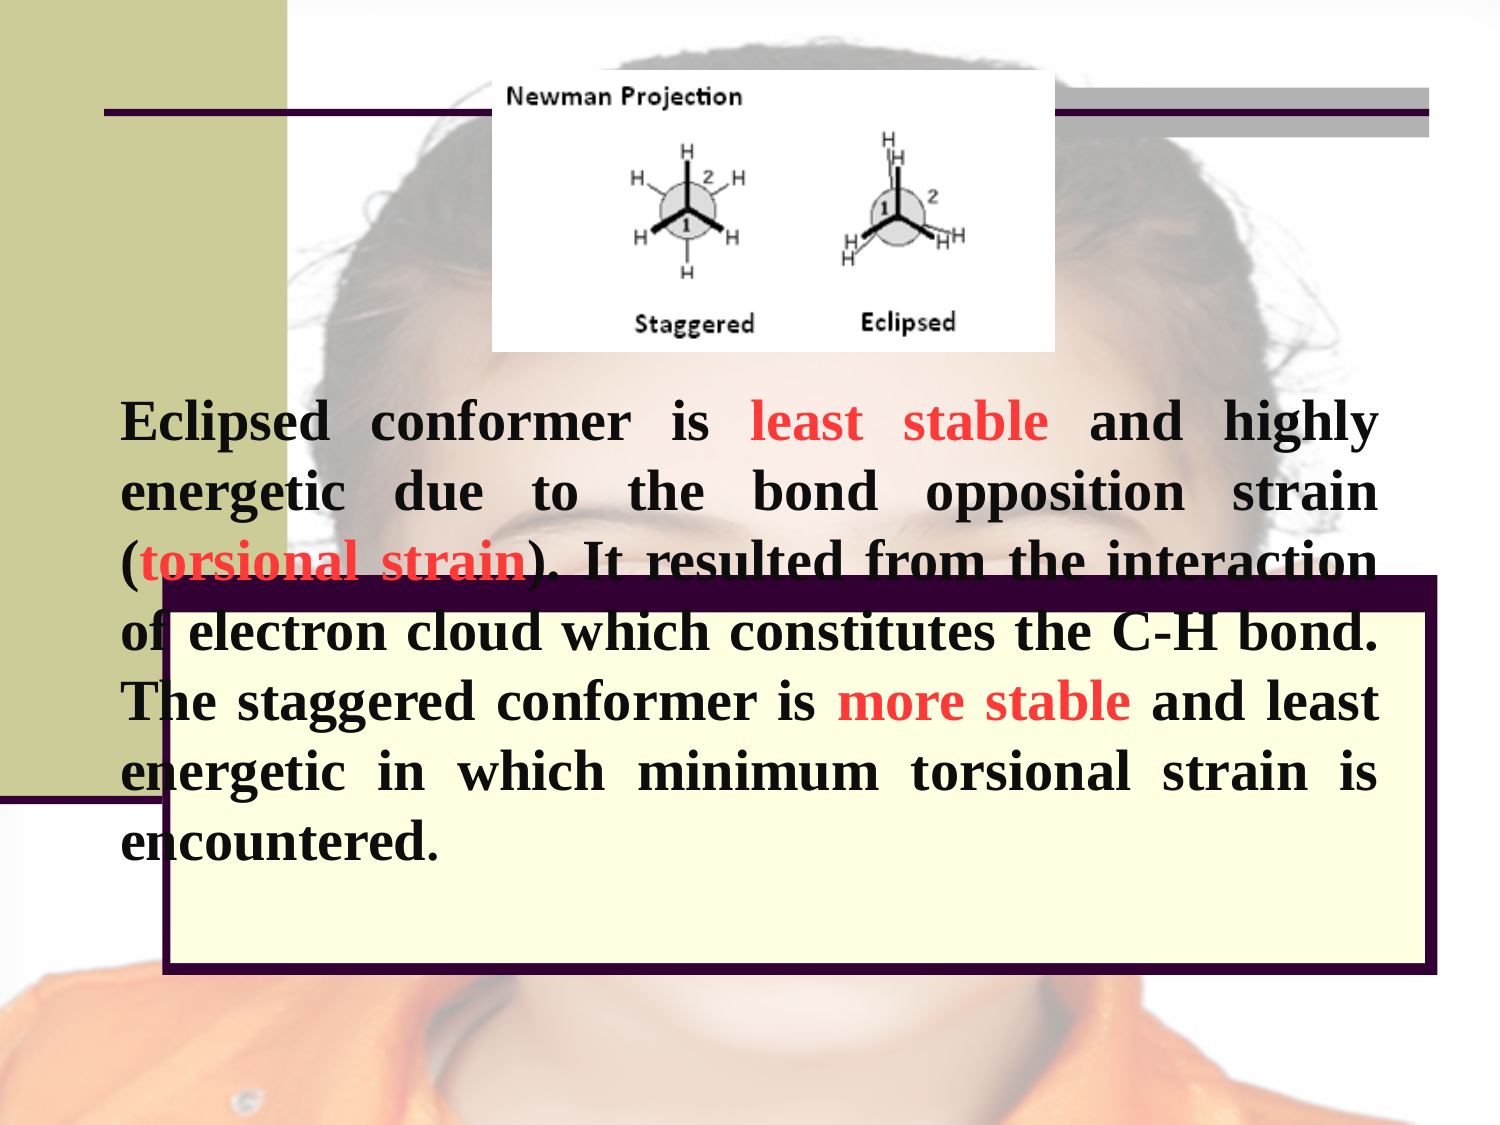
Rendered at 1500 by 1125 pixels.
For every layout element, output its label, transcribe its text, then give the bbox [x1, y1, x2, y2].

text_box Eclipsed conformer is least stable and highly energetic due to the bond opposition strain (torsional strain). It resulted from the interaction of electron cloud which constitutes the C-H bond. The staggered conformer is more stable and least energetic in which minimum torsional strain is encountered. [105, 375, 1395, 880]
picture [491, 70, 1055, 352]
